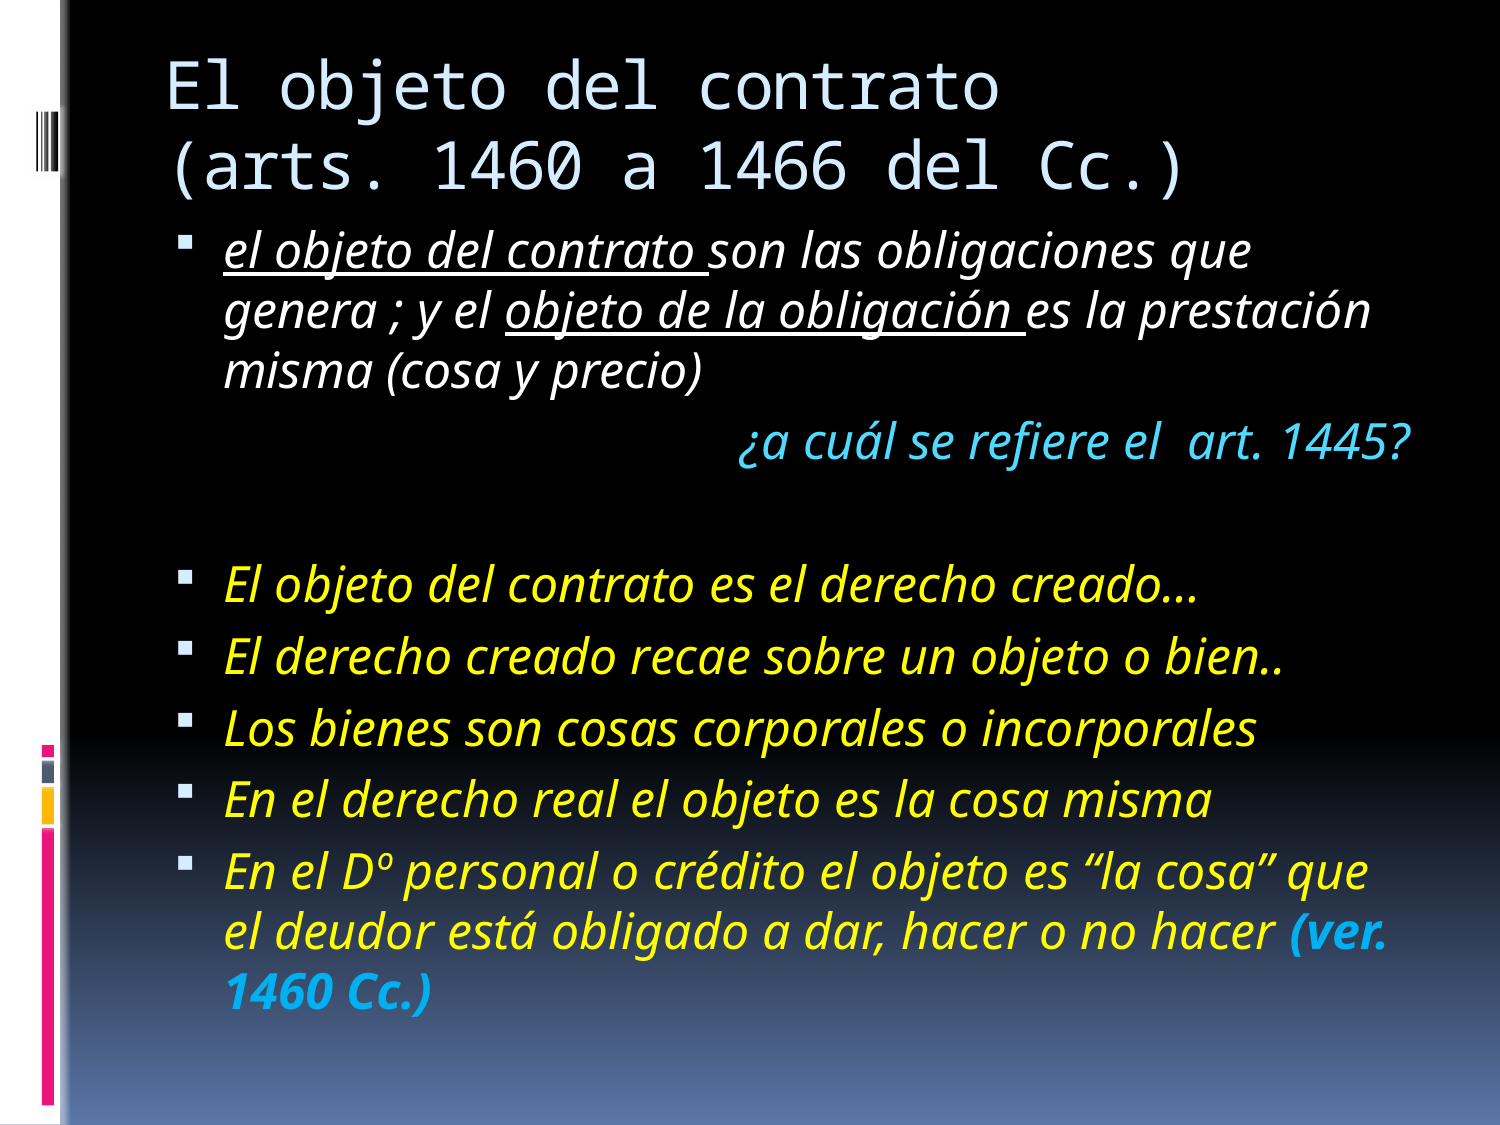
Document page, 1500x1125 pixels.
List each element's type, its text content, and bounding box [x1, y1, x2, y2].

list el objeto del contrato son las obligaciones que genera ; y el objeto de la obligación es la prestación misma (cosa y precio) ¿a cuál se refiere el art. 1445? El objeto del contrato es el derecho creado… El derecho creado recae sobre un objeto o bien.. Los bienes son cosas corporales o incorporales En el derecho real el objeto es la cosa misma En el Dº personal o crédito el objeto es “la cosa” que el deudor está obligado a dar, hacer o no hacer (ver. 1460 Cc.) [150, 210, 1425, 1043]
title El objeto del contrato (arts. 1460 a 1466 del Cc.) [150, 35, 1425, 200]
